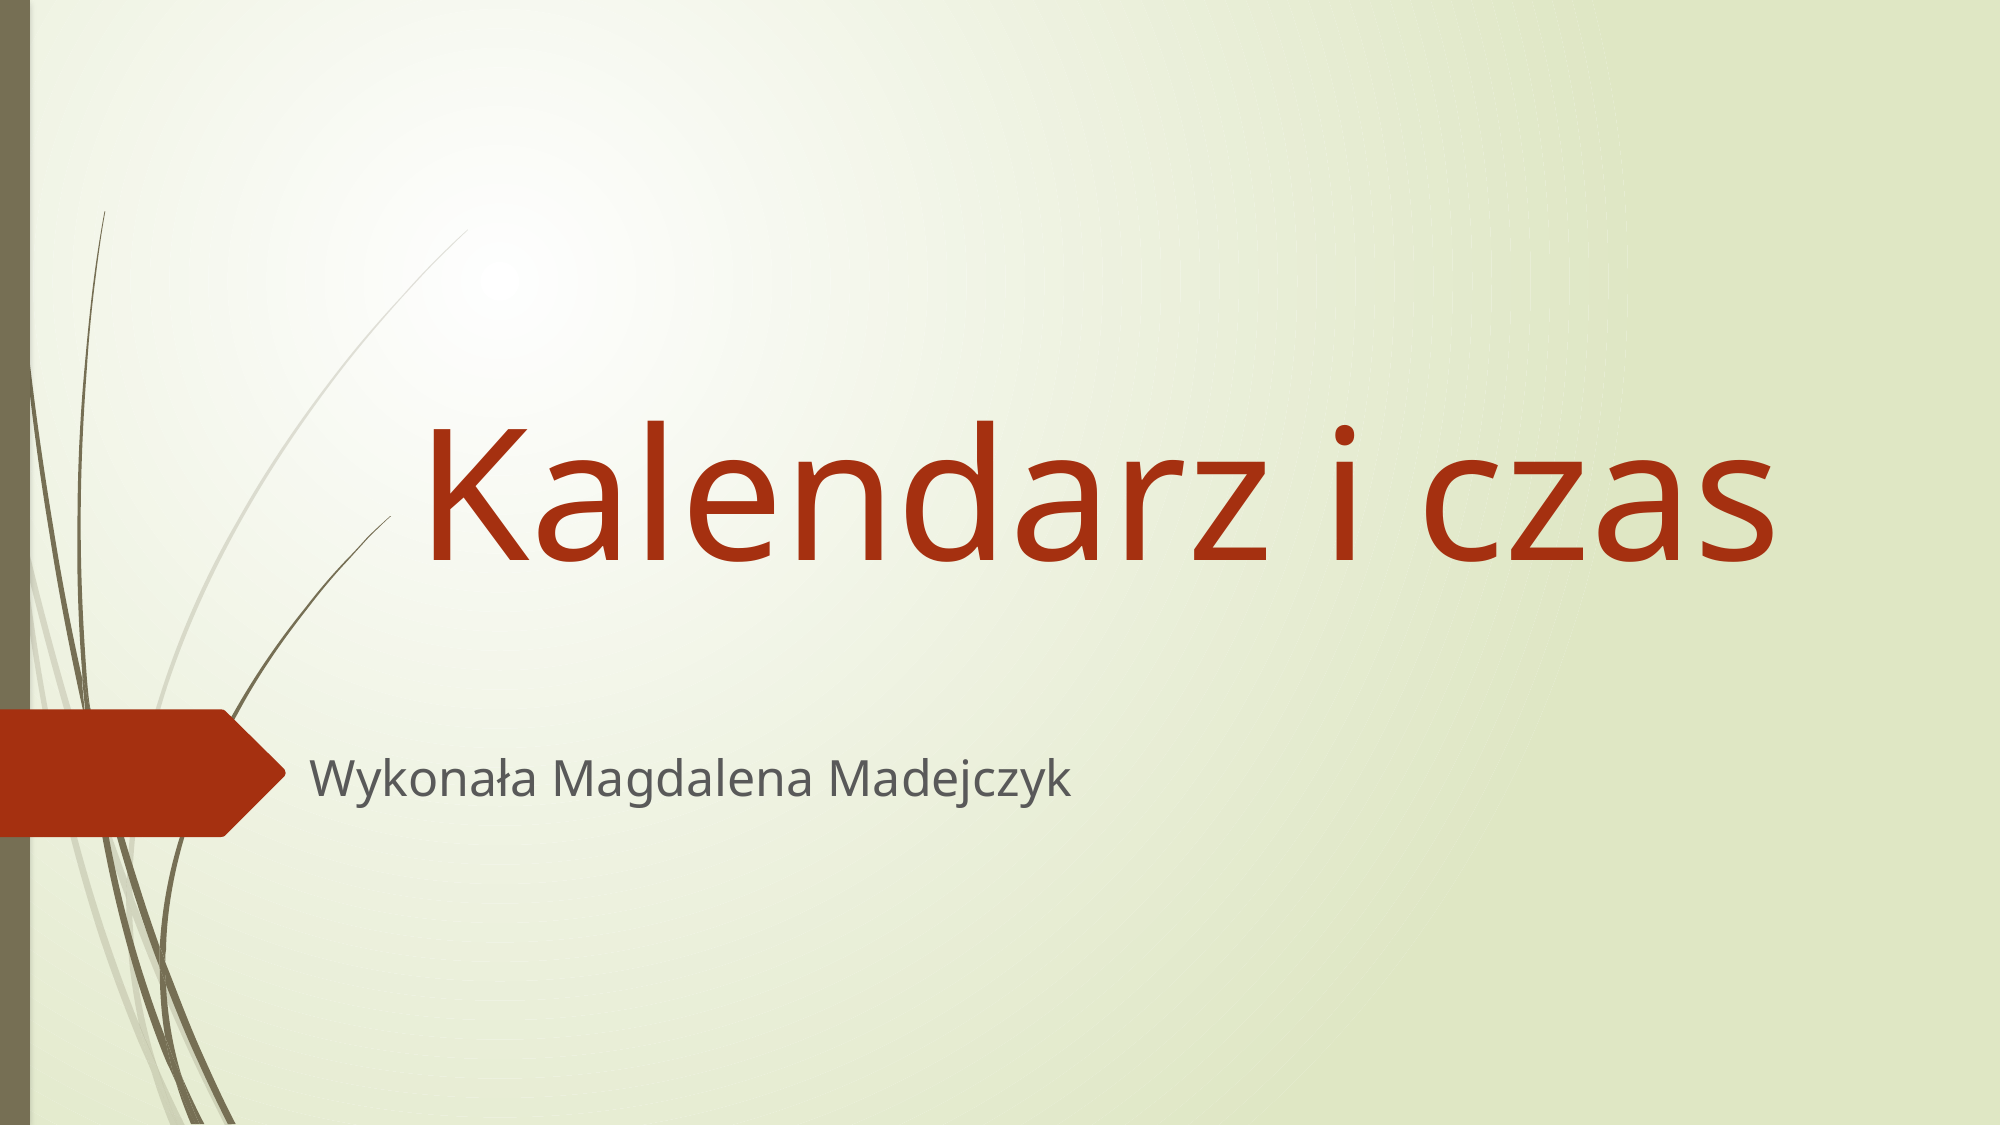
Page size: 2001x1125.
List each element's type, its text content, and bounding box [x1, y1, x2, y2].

subtitle Wykonała Magdalena Madejczyk [295, 738, 1758, 924]
title Kalendarz i czas [367, 233, 1831, 605]
